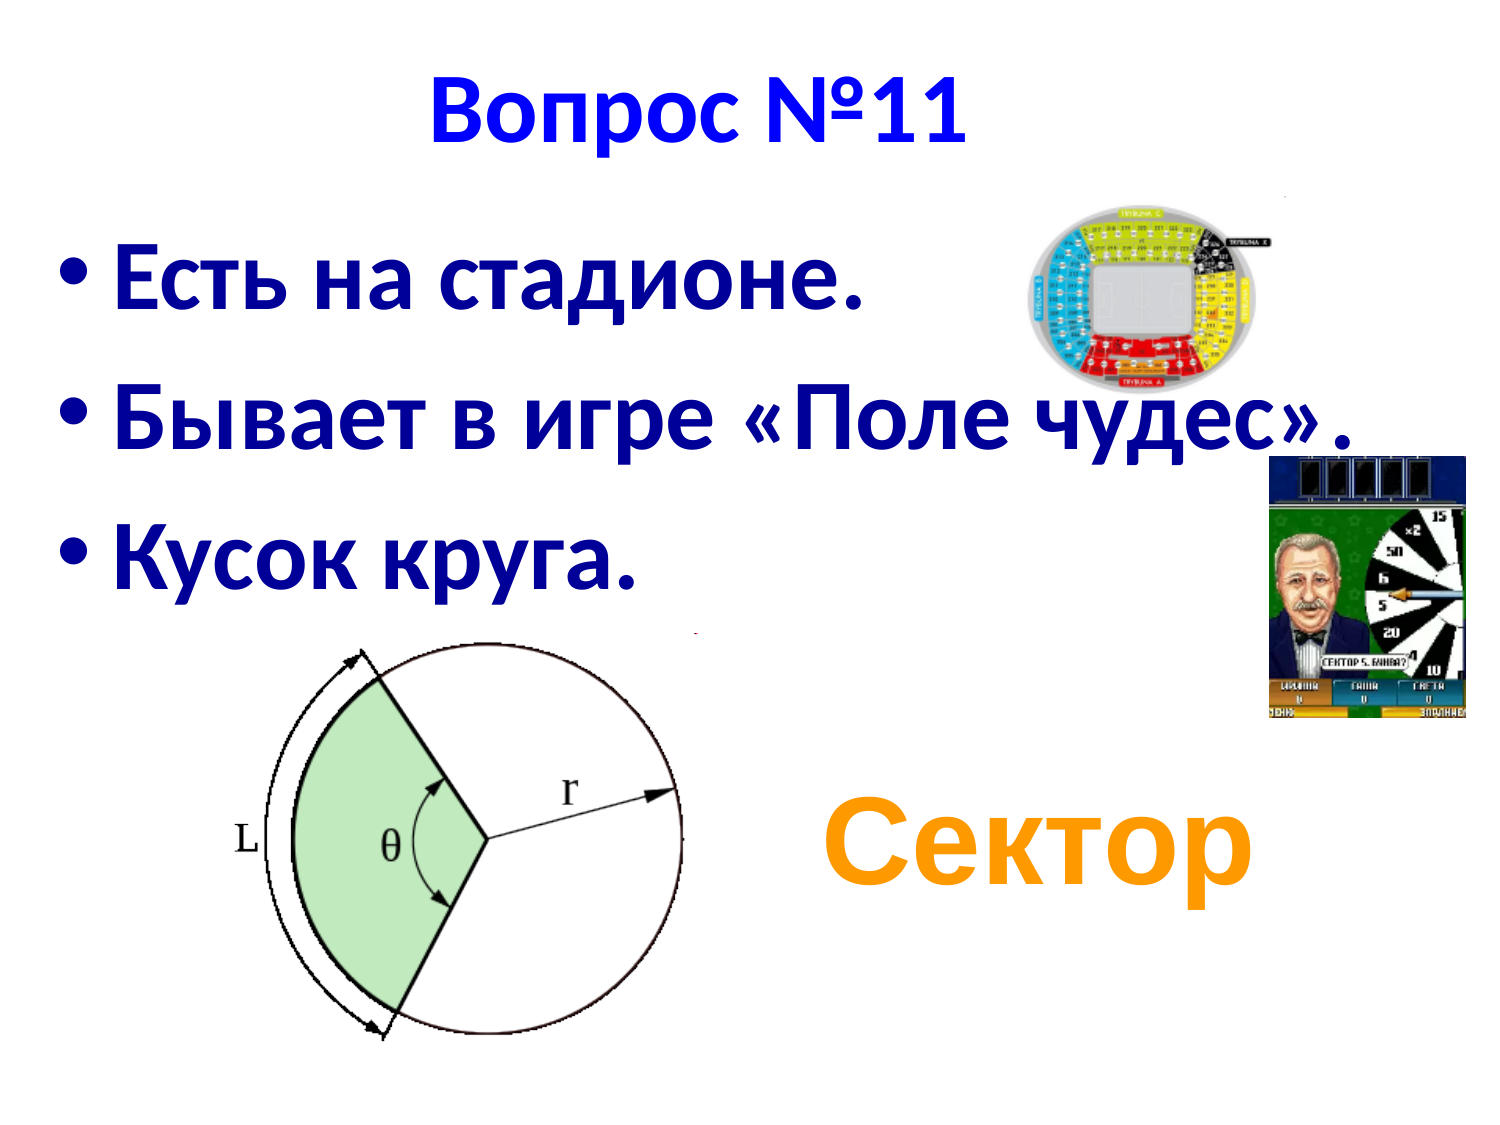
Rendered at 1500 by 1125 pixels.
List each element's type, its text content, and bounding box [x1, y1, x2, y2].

text_box Сектор [806, 752, 1271, 918]
picture [229, 632, 700, 1051]
picture [1269, 455, 1466, 719]
title Вопрос №11 [23, 8, 1374, 197]
list Есть на стадионе. Бывает в игре «Поле чудес». Кусок круга. [41, 202, 1425, 945]
picture [1009, 196, 1286, 400]
